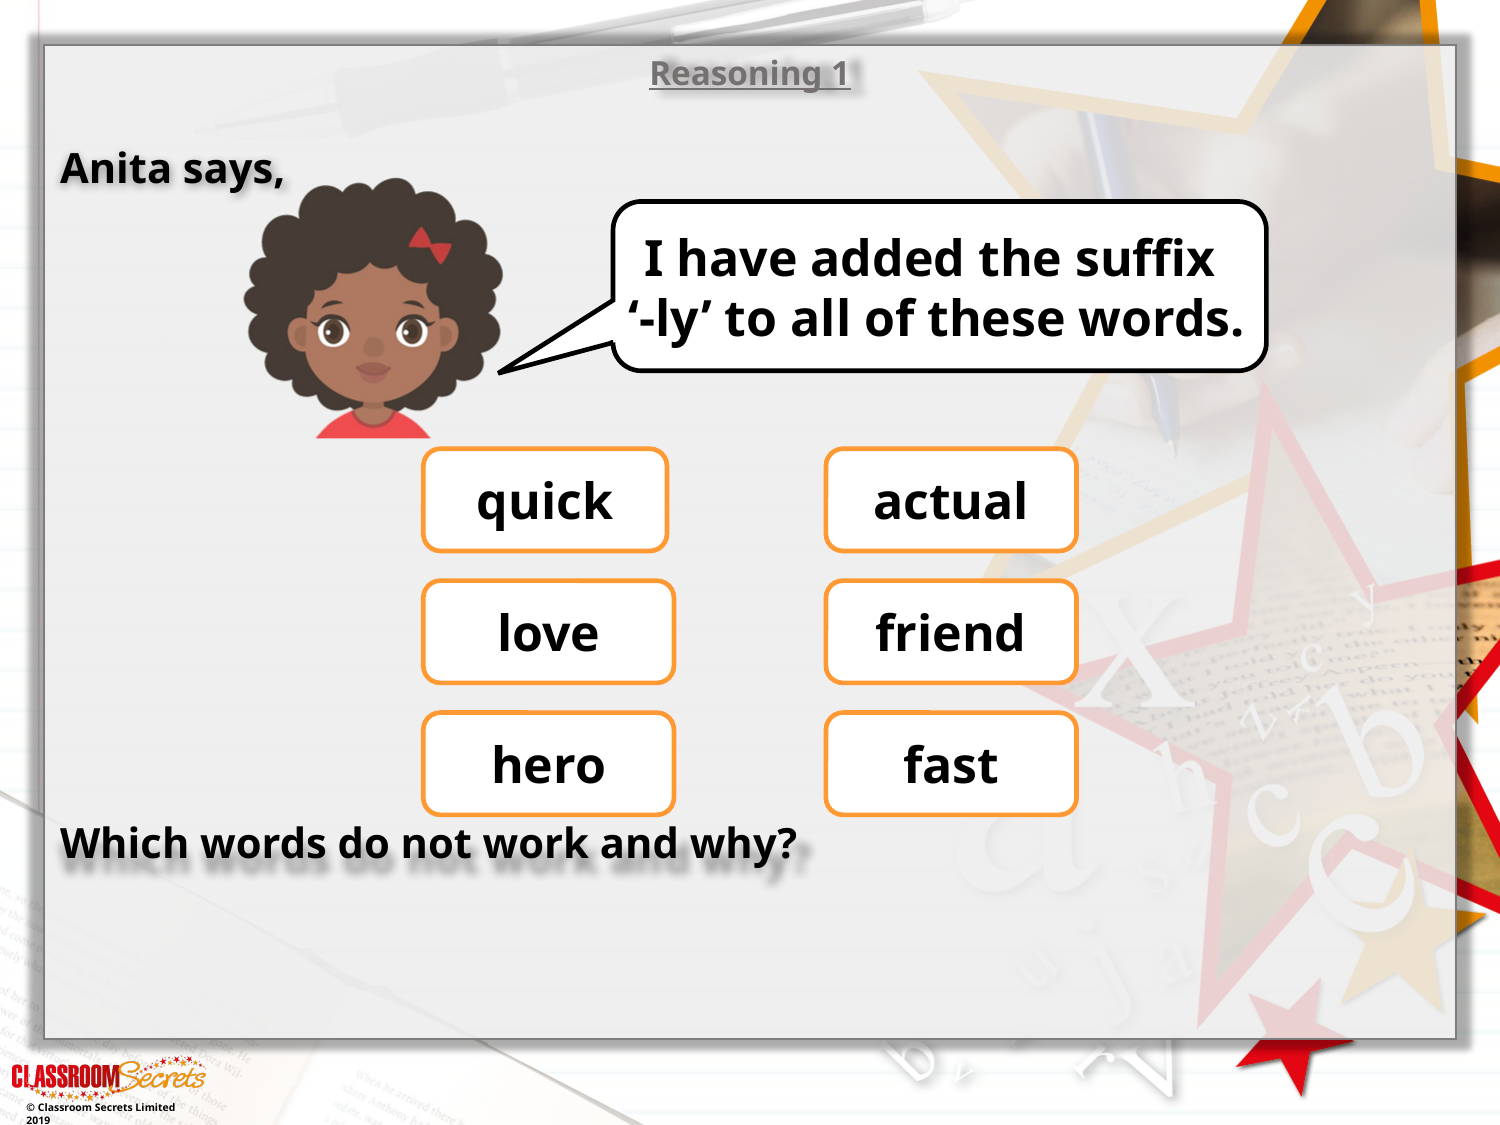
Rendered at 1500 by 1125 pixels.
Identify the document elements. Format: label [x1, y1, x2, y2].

text_box [423, 448, 1077, 815]
picture [0, 0, 1500, 1125]
text_box [11, 1055, 217, 1122]
